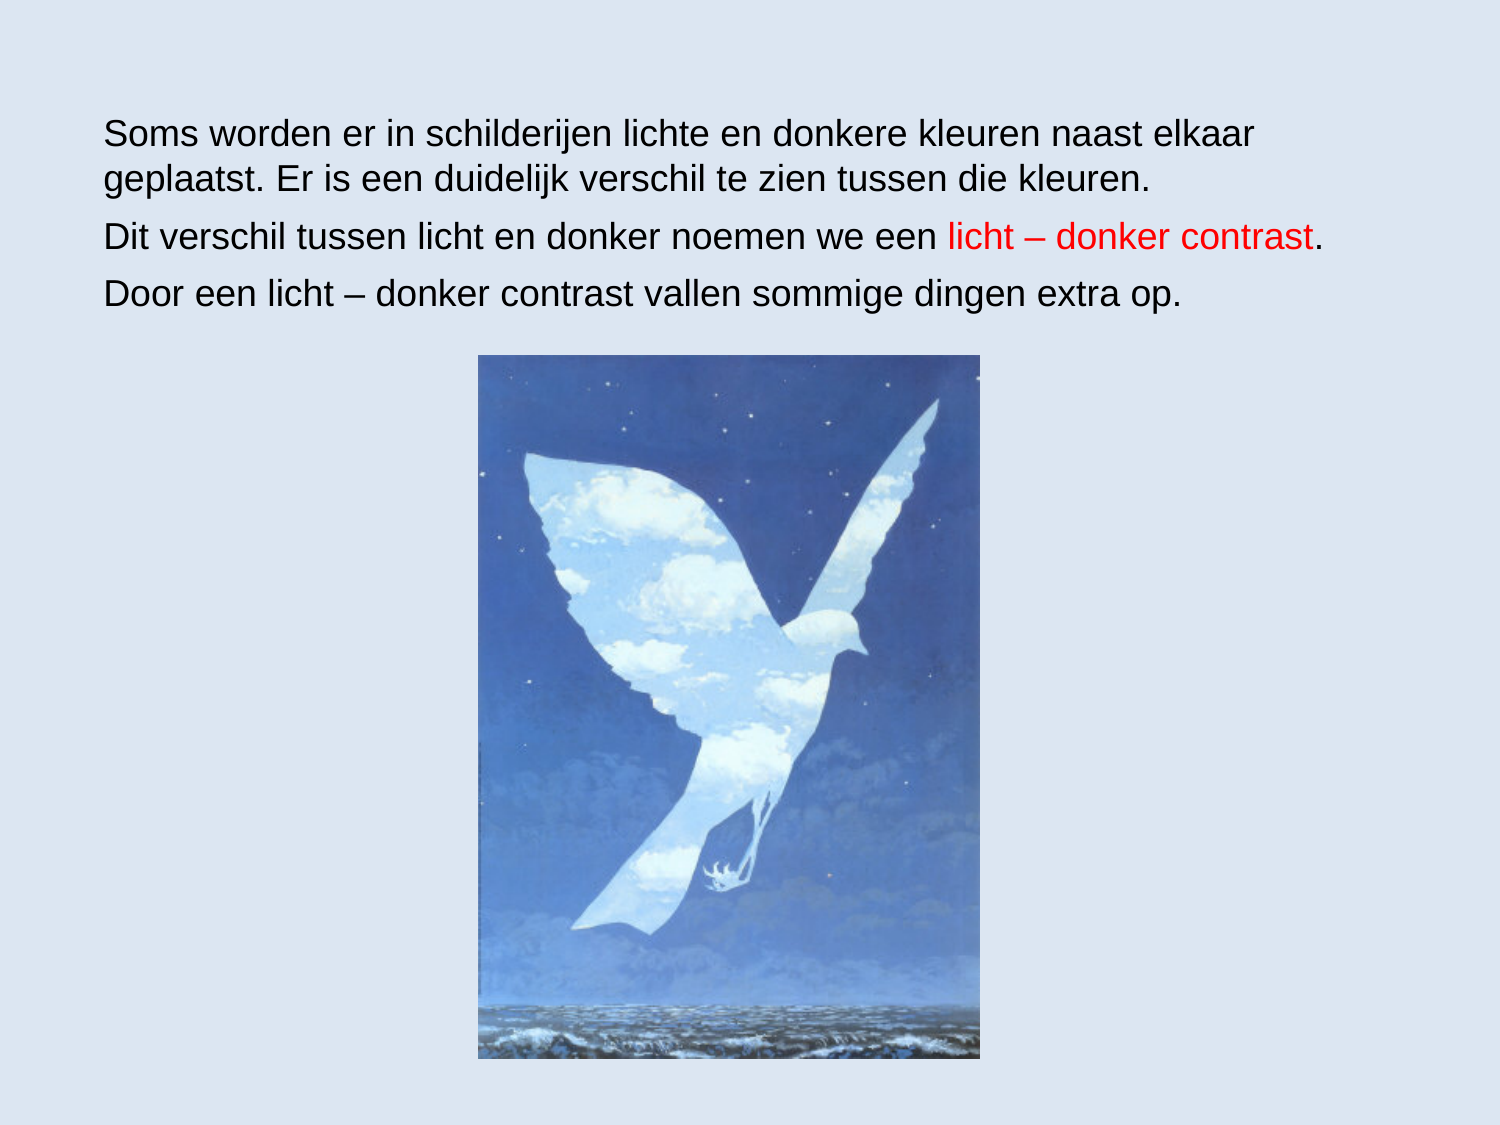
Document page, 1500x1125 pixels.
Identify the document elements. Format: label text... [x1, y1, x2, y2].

text_box Soms worden er in schilderijen lichte en donkere kleuren naast elkaar geplaatst. Er is een duidelijk verschil te zien tussen die kleuren. Dit verschil tussen licht en donker noemen we een licht – donker contrast. Door een licht – donker contrast vallen sommige dingen extra op. [88, 101, 1400, 322]
picture [478, 355, 981, 1059]
